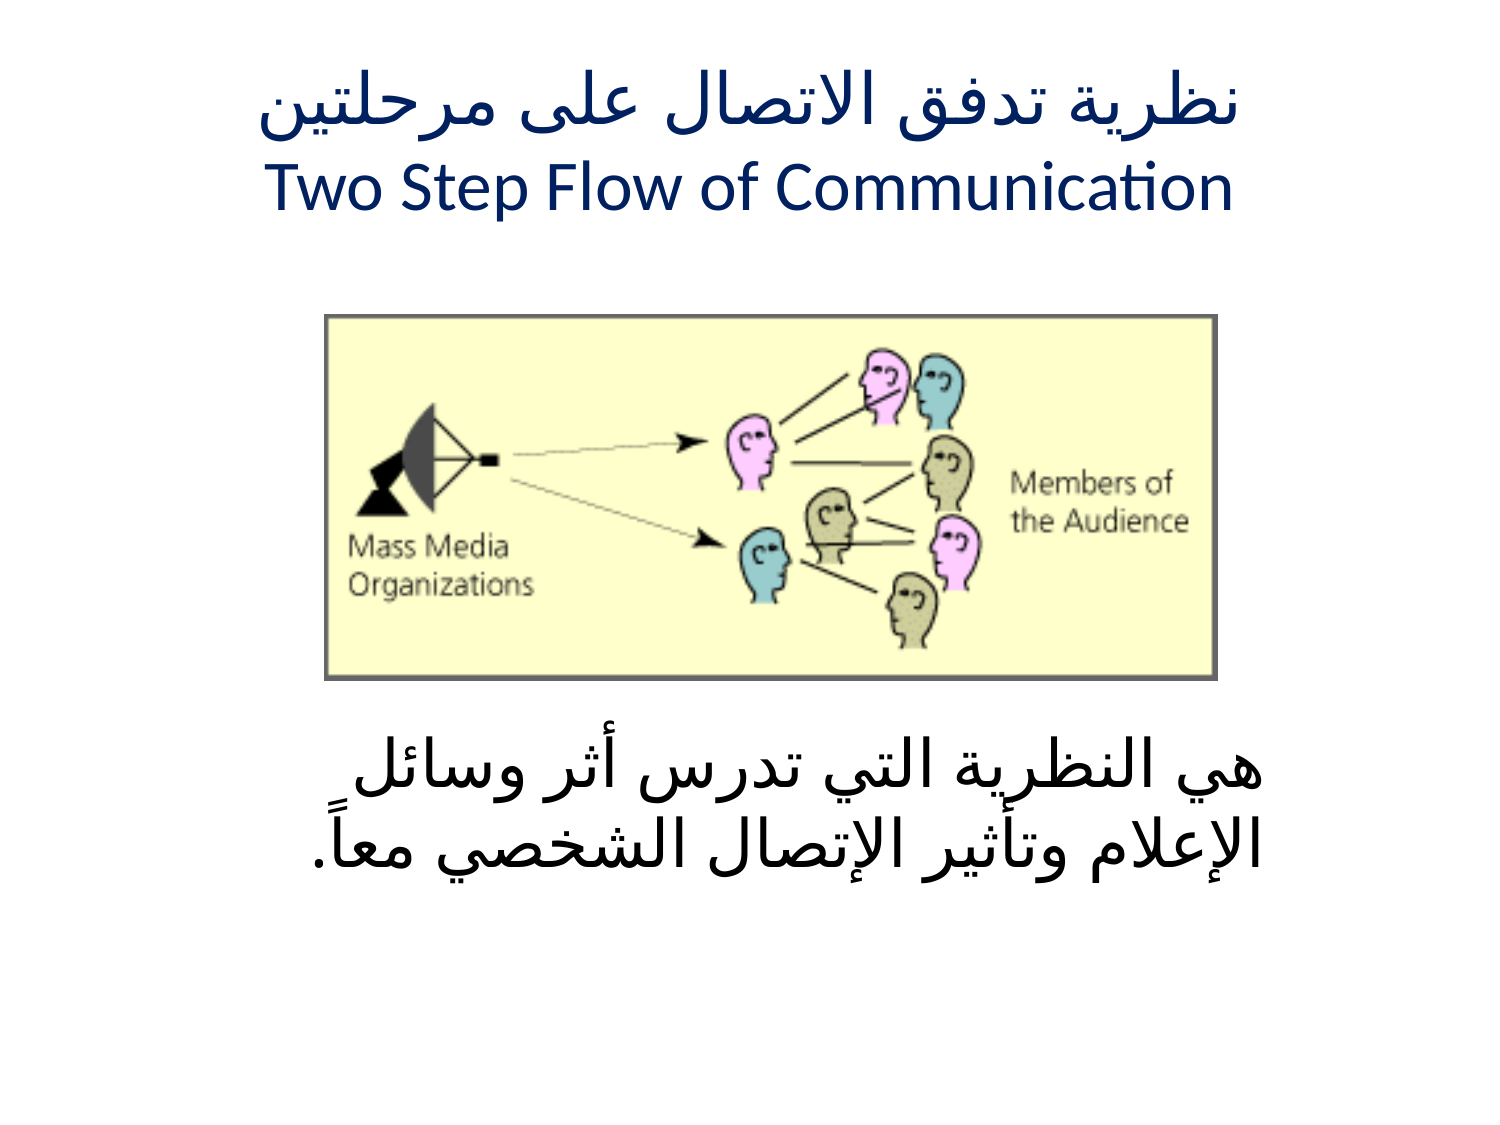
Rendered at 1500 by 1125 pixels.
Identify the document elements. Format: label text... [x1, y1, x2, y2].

list هي النظرية التي تدرس أثر وسائل الإعلام وتأثير الإتصال الشخصي معاً. [183, 527, 1282, 1040]
picture [324, 314, 1219, 681]
title نظرية تدفق الاتصال على مرحلتين Two Step Flow of Communication [75, 45, 1425, 233]
